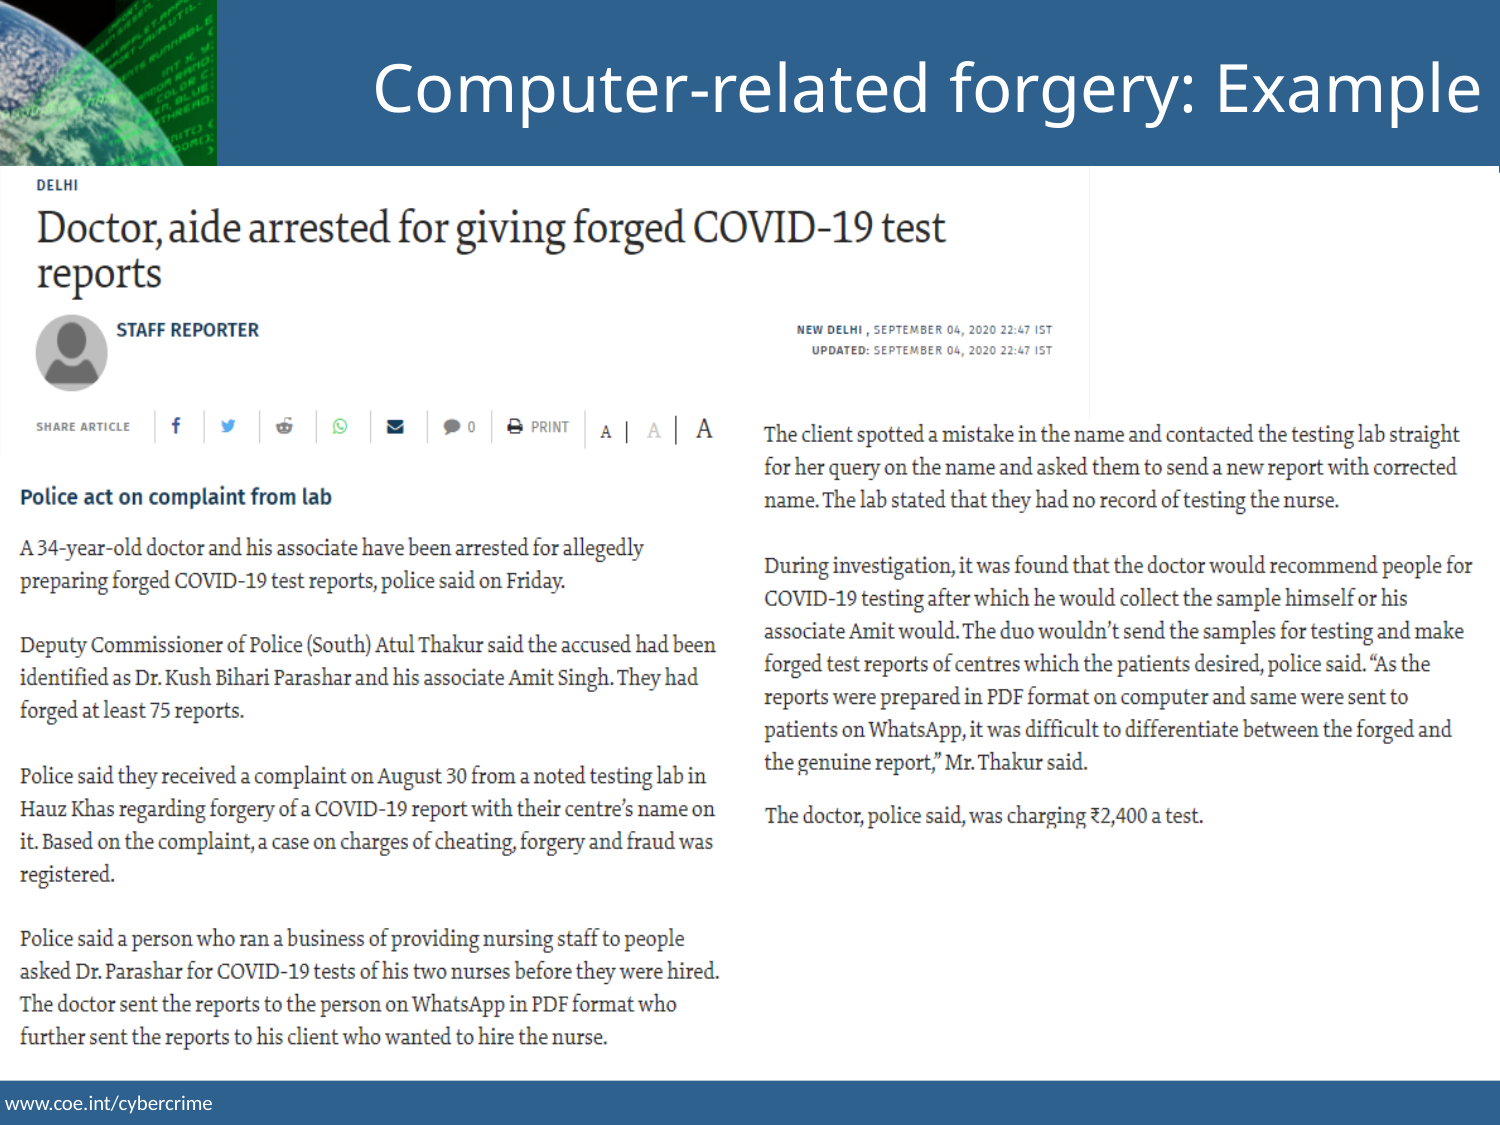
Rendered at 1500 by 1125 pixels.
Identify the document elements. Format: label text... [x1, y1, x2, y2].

picture [0, 0, 1499, 1080]
text_box Computer-related forgery: Example [246, 38, 1499, 134]
